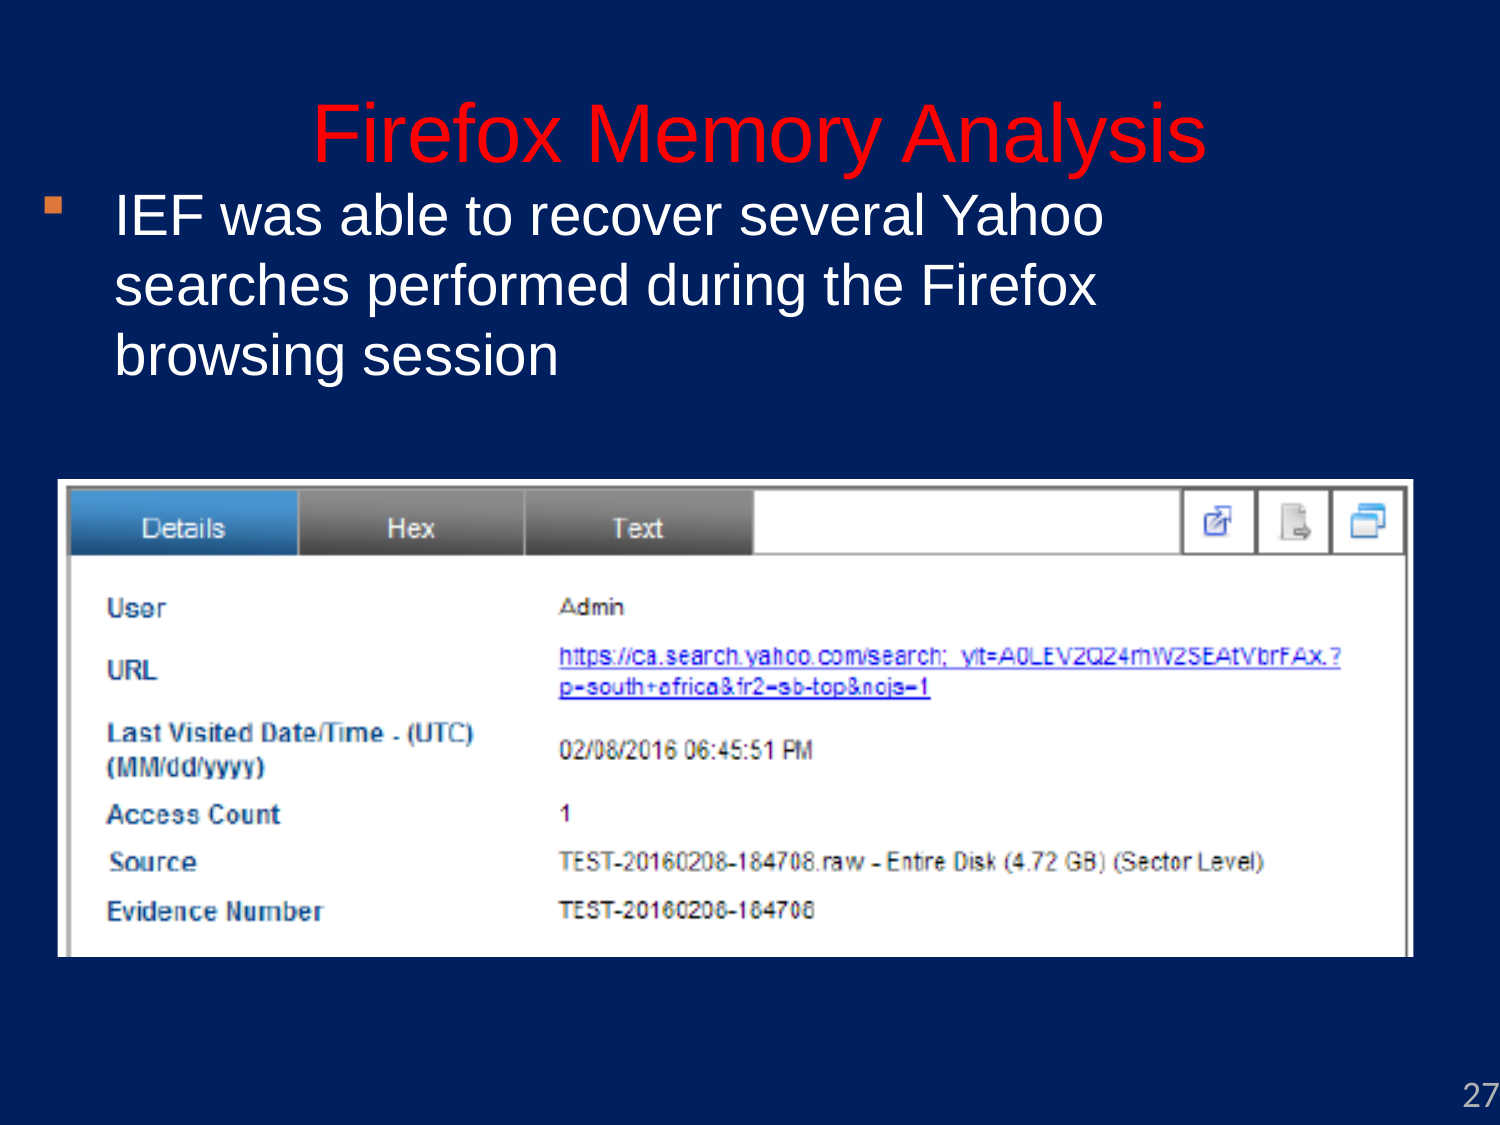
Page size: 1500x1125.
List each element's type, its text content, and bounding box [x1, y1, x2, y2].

picture [57, 478, 1414, 957]
text_box IEF was able to recover several Yahoo searches performed during the Firefox browsing session [37, 177, 1226, 388]
slide_number 27 [1437, 1069, 1500, 1125]
title Firefox Memory Analysis [44, 53, 1456, 267]
